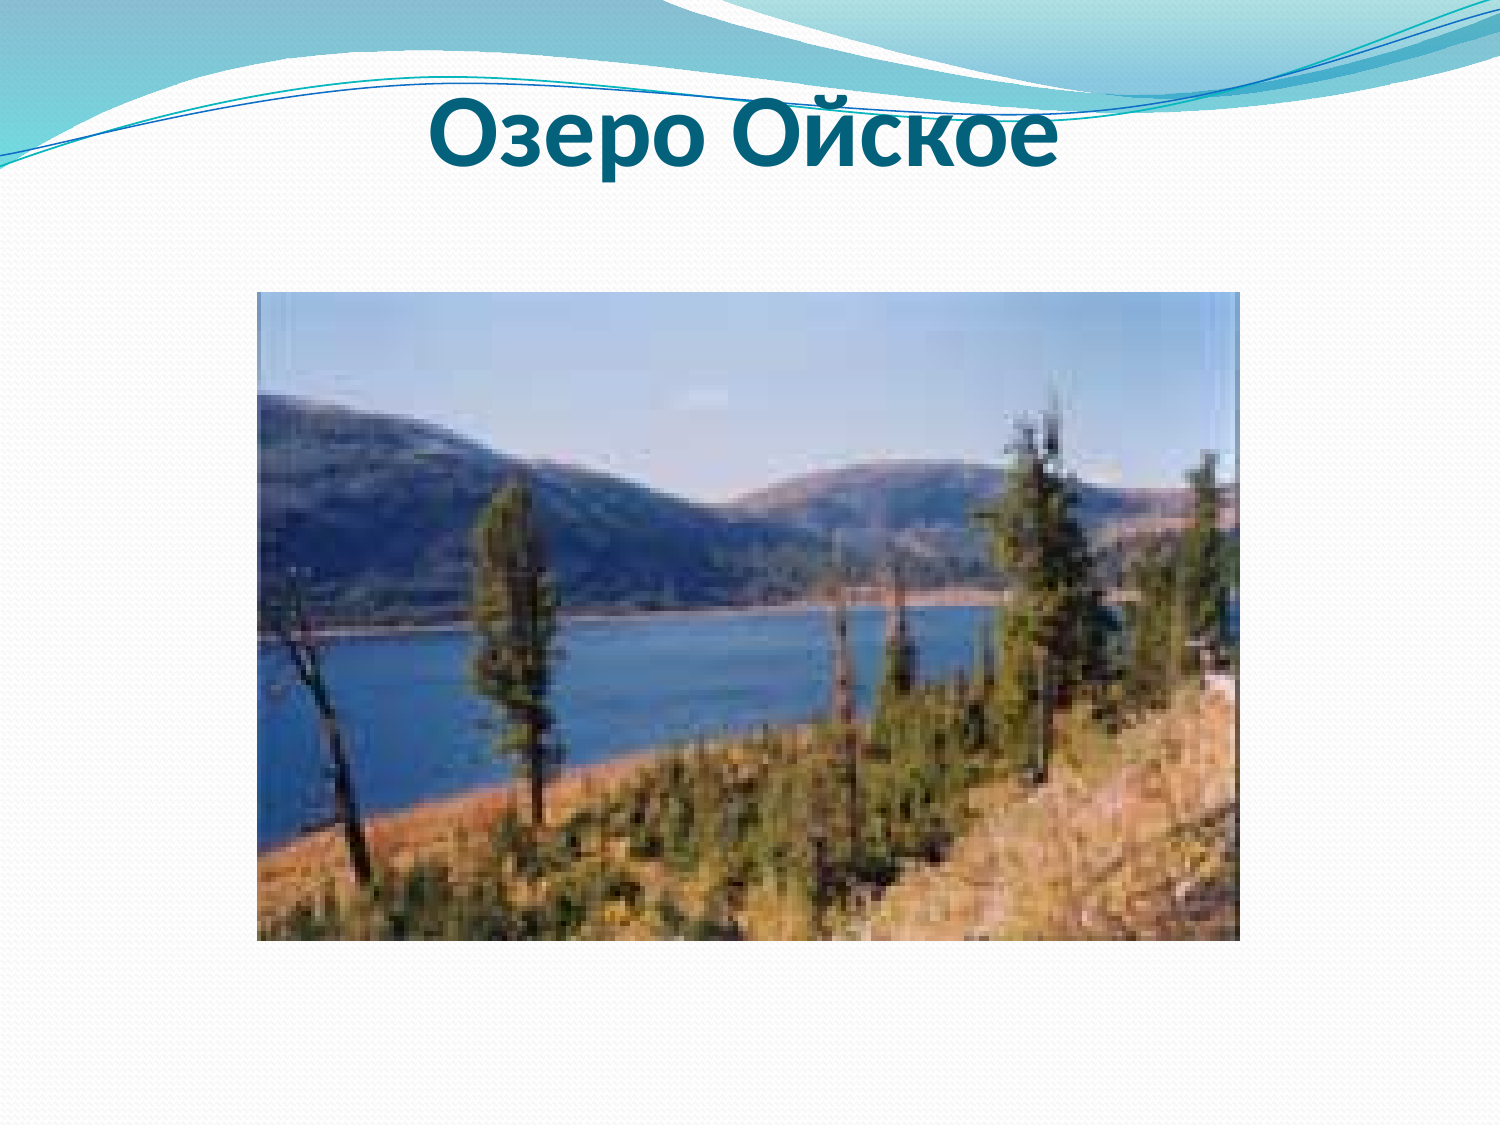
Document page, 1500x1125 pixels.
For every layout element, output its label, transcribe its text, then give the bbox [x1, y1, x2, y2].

picture [257, 292, 1240, 941]
title Озеро Ойское [70, 0, 1421, 188]
